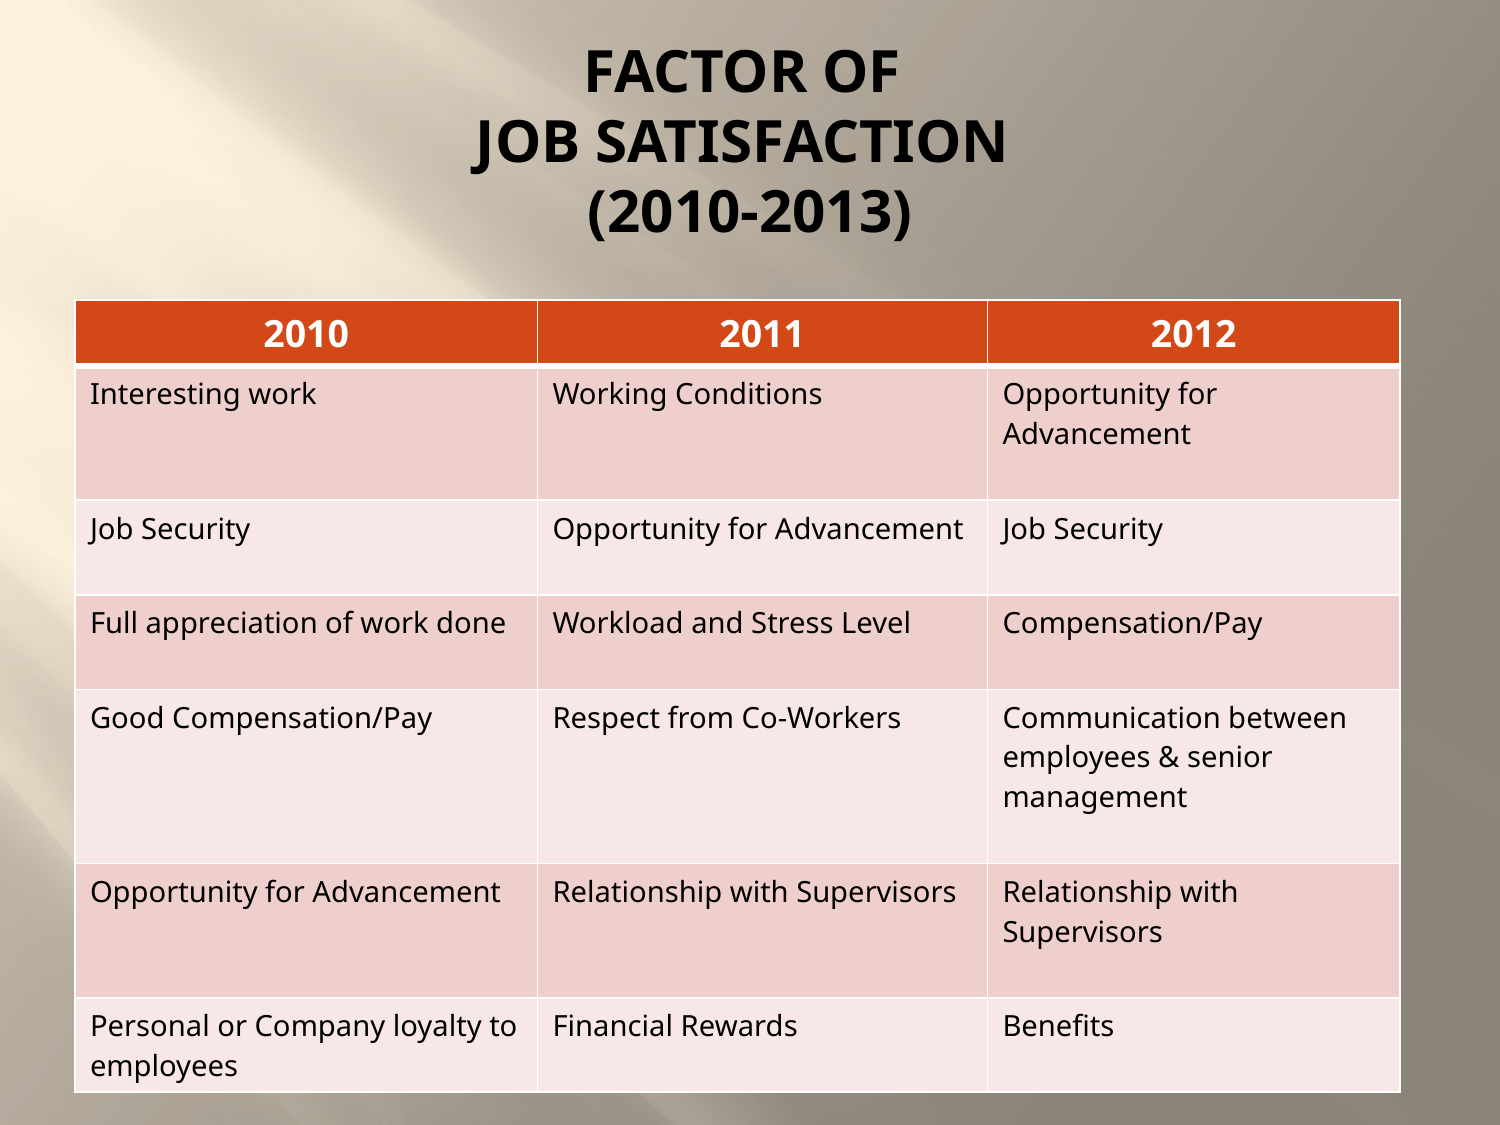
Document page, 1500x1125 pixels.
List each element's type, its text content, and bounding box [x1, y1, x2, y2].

table_cell Relationship with Supervisors [988, 864, 1399, 997]
table_header 2010 [76, 301, 537, 363]
table_cell Benefits [988, 999, 1399, 1091]
table_cell Opportunity for Advancement [538, 501, 987, 594]
table_cell Job Security [988, 501, 1399, 594]
table_cell Relationship with Supervisors [538, 864, 987, 997]
table_cell Opportunity for Advancement [76, 864, 537, 997]
table_cell Job Security [76, 501, 537, 594]
table_cell Good Compensation/Pay [76, 690, 537, 863]
table_cell Working Conditions [538, 369, 987, 499]
table_cell Financial Rewards [538, 999, 987, 1091]
table_cell Communication between employees & senior management [988, 690, 1399, 863]
table_cell Respect from Co-Workers [538, 690, 987, 863]
title FACTOR OF JOB SATISFACTION (2010-2013) [75, 45, 1425, 233]
table_cell Opportunity for Advancement [988, 369, 1399, 499]
table_cell Compensation/Pay [988, 596, 1399, 689]
table_header 2011 [538, 301, 987, 363]
table_header 2012 [988, 301, 1399, 363]
table_cell Interesting work [76, 369, 537, 499]
table_cell Personal or Company loyalty to employees [76, 999, 537, 1091]
table_cell Workload and Stress Level [538, 596, 987, 689]
table_cell Full appreciation of work done [76, 596, 537, 689]
